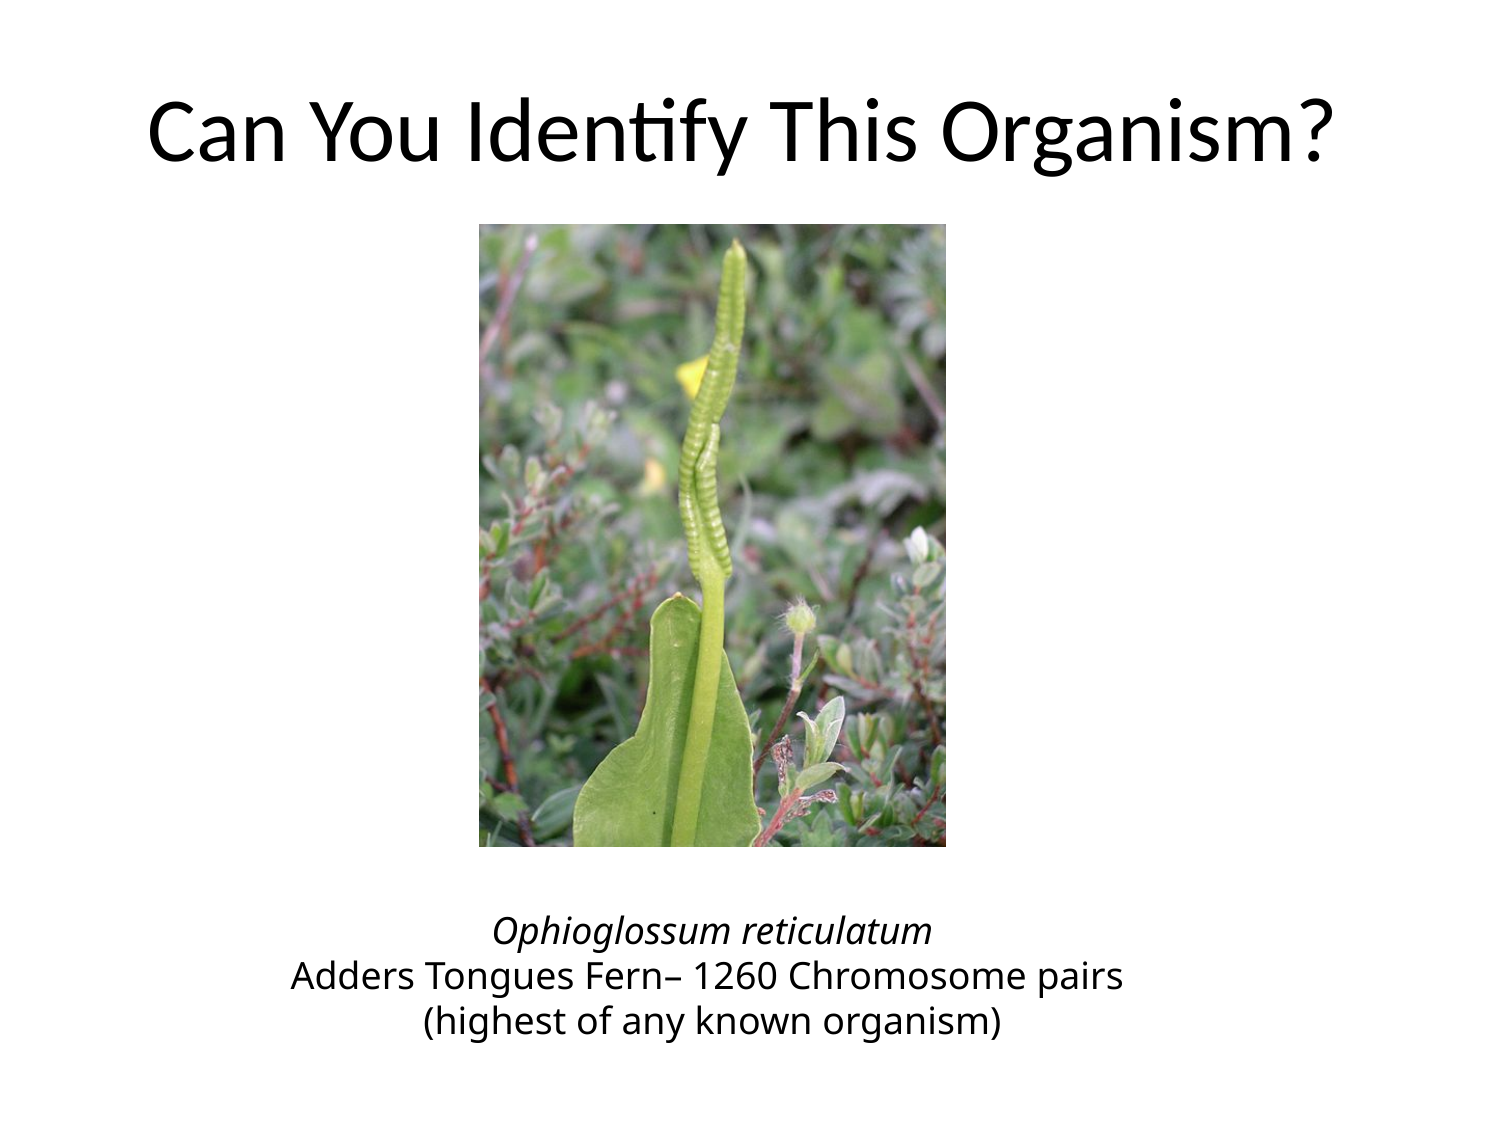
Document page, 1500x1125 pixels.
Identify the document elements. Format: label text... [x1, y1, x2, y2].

picture [479, 224, 946, 847]
title Can You Identify This Organism? [87, 25, 1400, 225]
text_box Ophioglossum reticulatum Adders Tongues Fern– 1260 Chromosome pairs (highest of any known organism) [62, 899, 1363, 1049]
